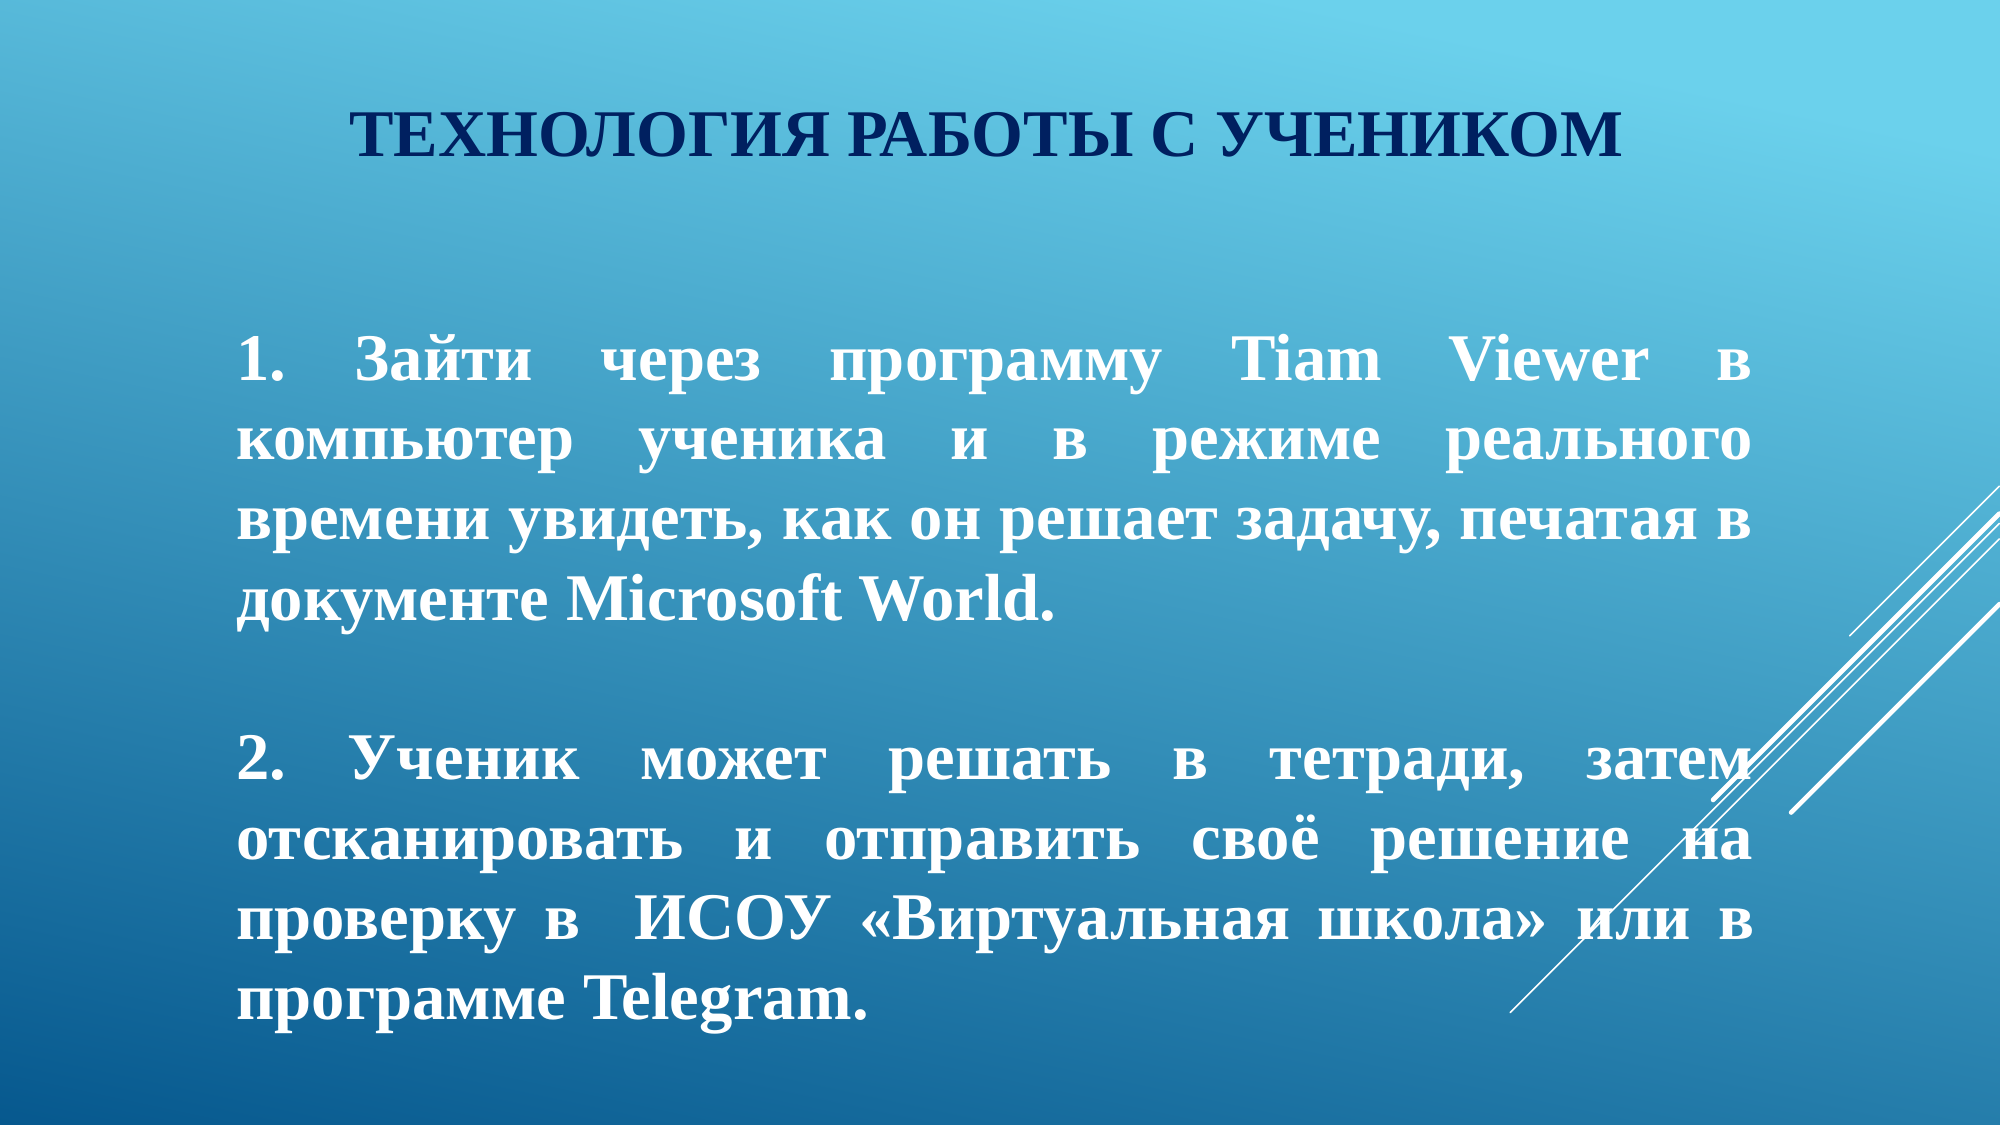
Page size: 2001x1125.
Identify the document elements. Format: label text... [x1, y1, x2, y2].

title Технология работы с учеником [144, 60, 1847, 200]
text_box 1. Зайти через программу Tiam Viewer в компьютер ученика и в режиме реального времени увидеть, как он решает задачу, печатая в документе Microsoft World. 2. Ученик может решать в тетради, затем отсканировать и отправить своё решение на проверку в ИСОУ «Виртуальная школа» или в программе Telegram. [221, 306, 1769, 1041]
